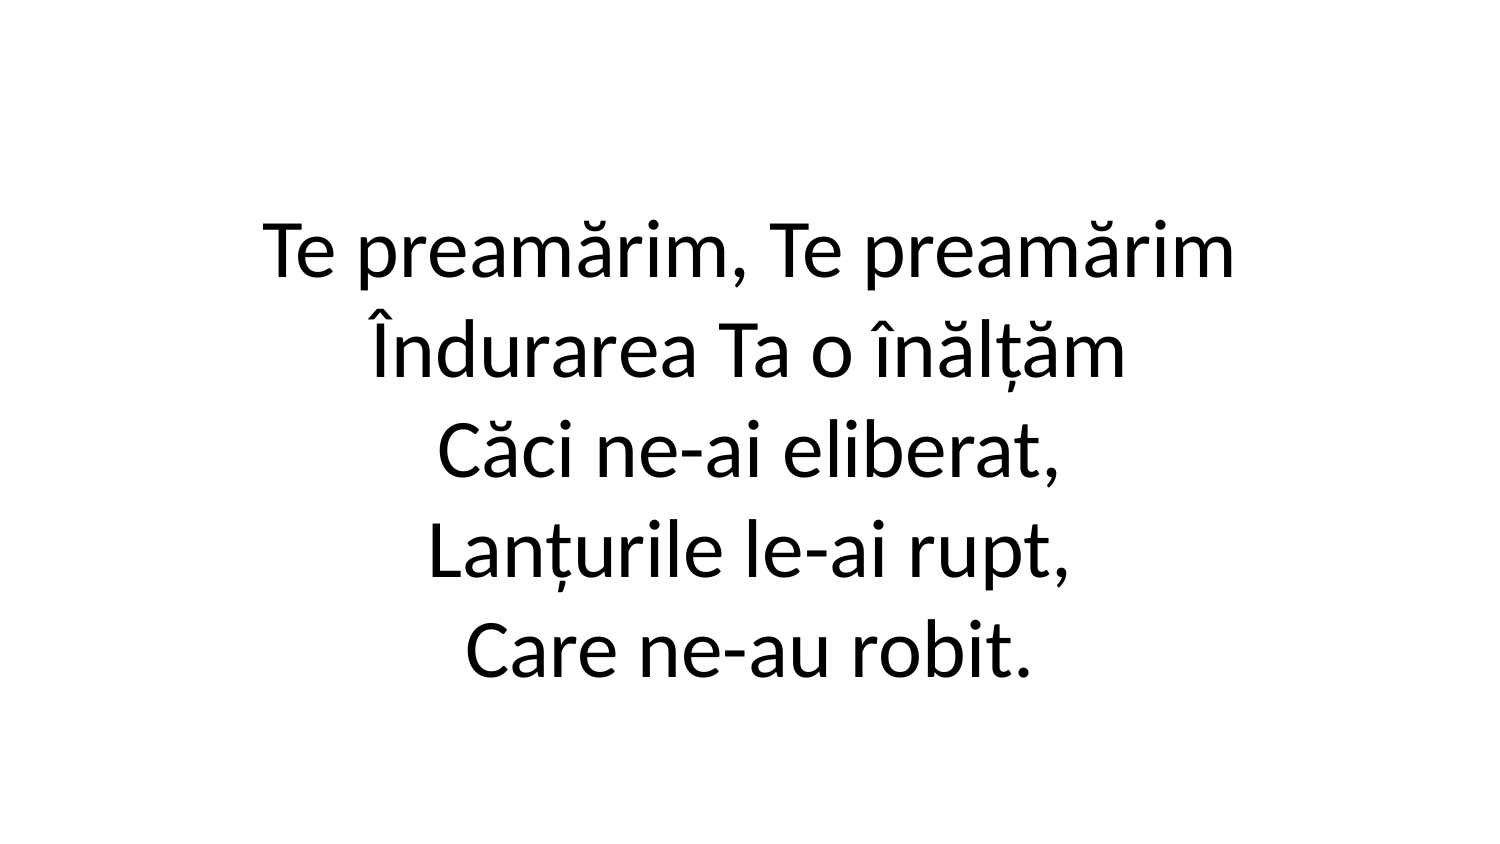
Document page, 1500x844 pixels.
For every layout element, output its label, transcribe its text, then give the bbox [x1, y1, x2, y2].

text_box Te preamărim, Te preamărim Îndurarea Ta o înălțăm Căci ne-ai eliberat, Lanțurile le-ai rupt, Care ne-au robit. [247, 142, 1253, 702]
